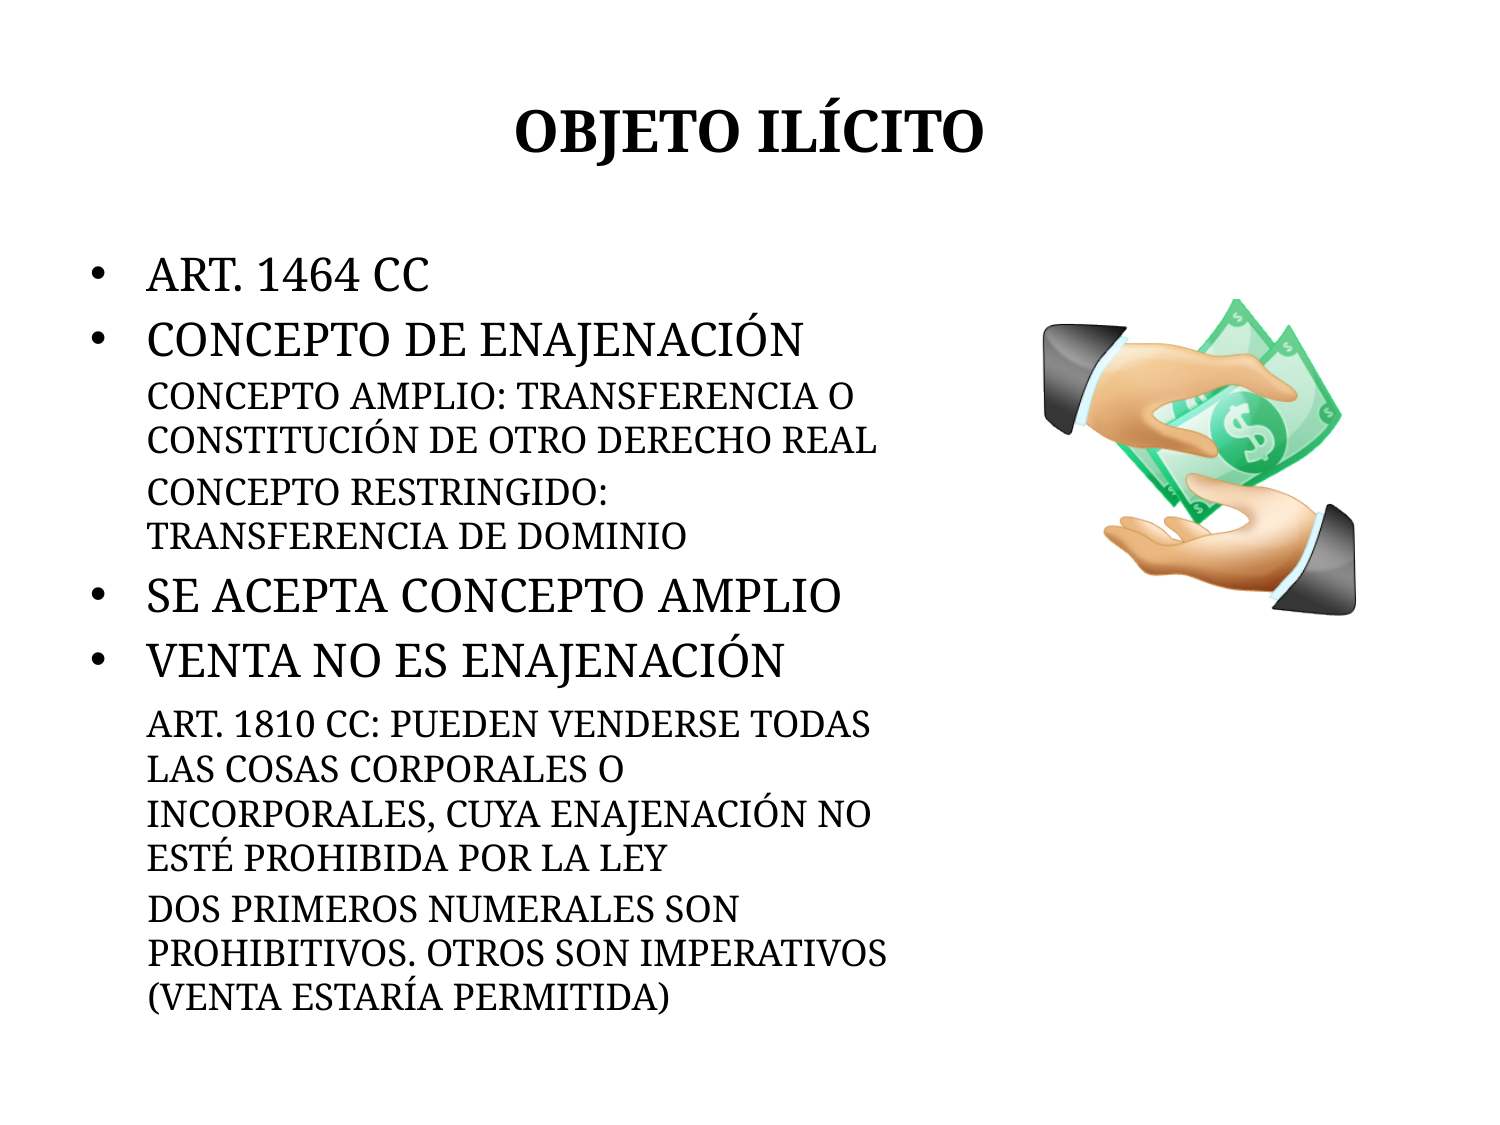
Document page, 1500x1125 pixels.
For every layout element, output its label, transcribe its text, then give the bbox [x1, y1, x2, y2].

list ART. 1464 CC CONCEPTO DE ENAJENACIÓN CONCEPTO AMPLIO: TRANSFERENCIA O CONSTITUCIÓN DE OTRO DERECHO REAL CONCEPTO RESTRINGIDO: TRANSFERENCIA DE DOMINIO SE ACEPTA CONCEPTO AMPLIO VENTA NO ES ENAJENACIÓN ART. 1810 CC: PUEDEN VENDERSE TODAS LAS COSAS CORPORALES O INCORPORALES, CUYA ENAJENACIÓN NO ESTÉ PROHIBIDA POR LA LEY DOS PRIMEROS NUMERALES SON PROHIBITIVOS. OTROS SON IMPERATIVOS (VENTA ESTARÍA PERMITIDA) [75, 237, 928, 1038]
picture [1037, 299, 1363, 626]
title OBJETO ILÍCITO [75, 45, 1425, 213]
